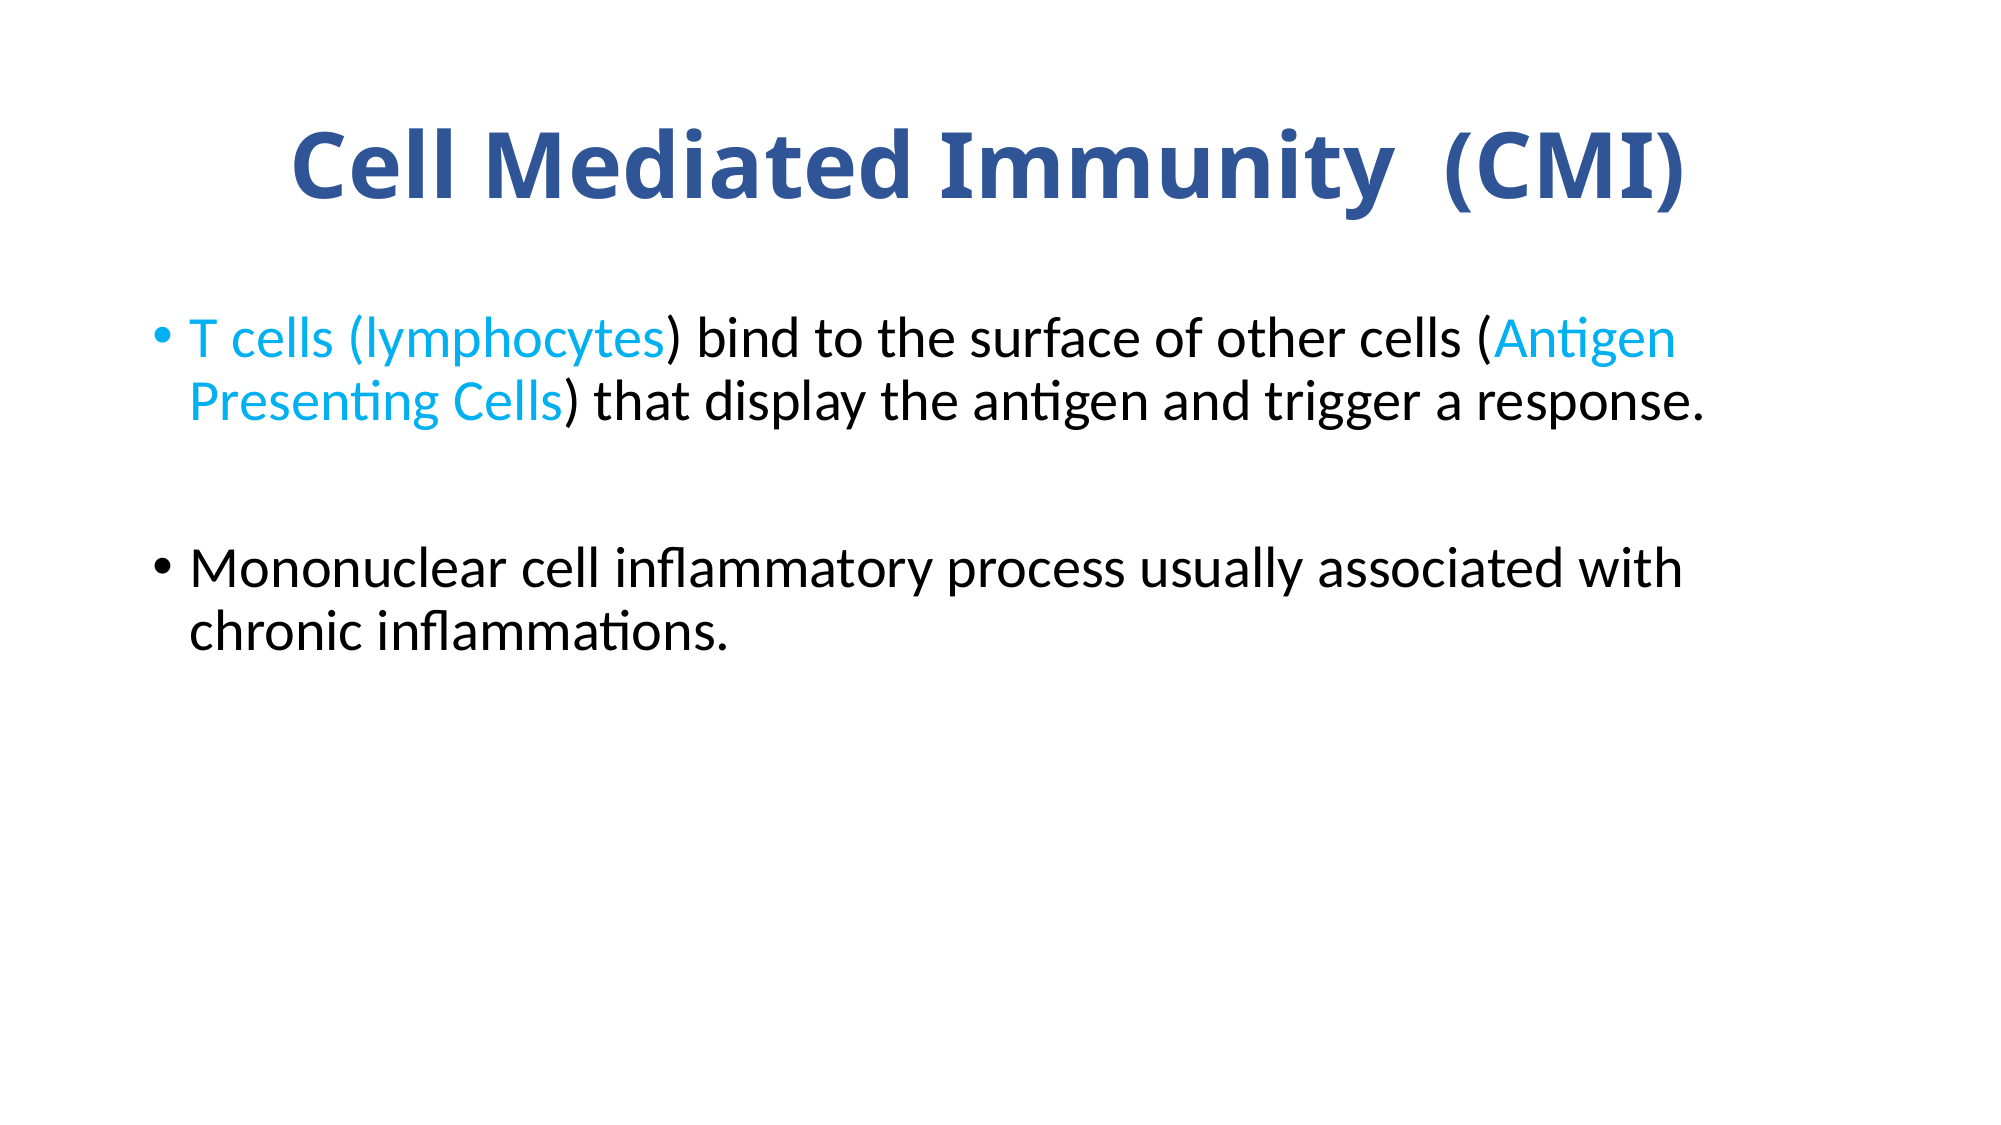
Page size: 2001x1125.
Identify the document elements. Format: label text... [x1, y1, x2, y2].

title Cell Mediated Immunity (CMI) [137, 59, 1863, 278]
list T cells (lymphocytes) bind to the surface of other cells (Antigen Presenting Cells) that display the antigen and trigger a response. Mononuclear cell inflammatory process usually associated with chronic inflammations. [137, 299, 1863, 1014]
